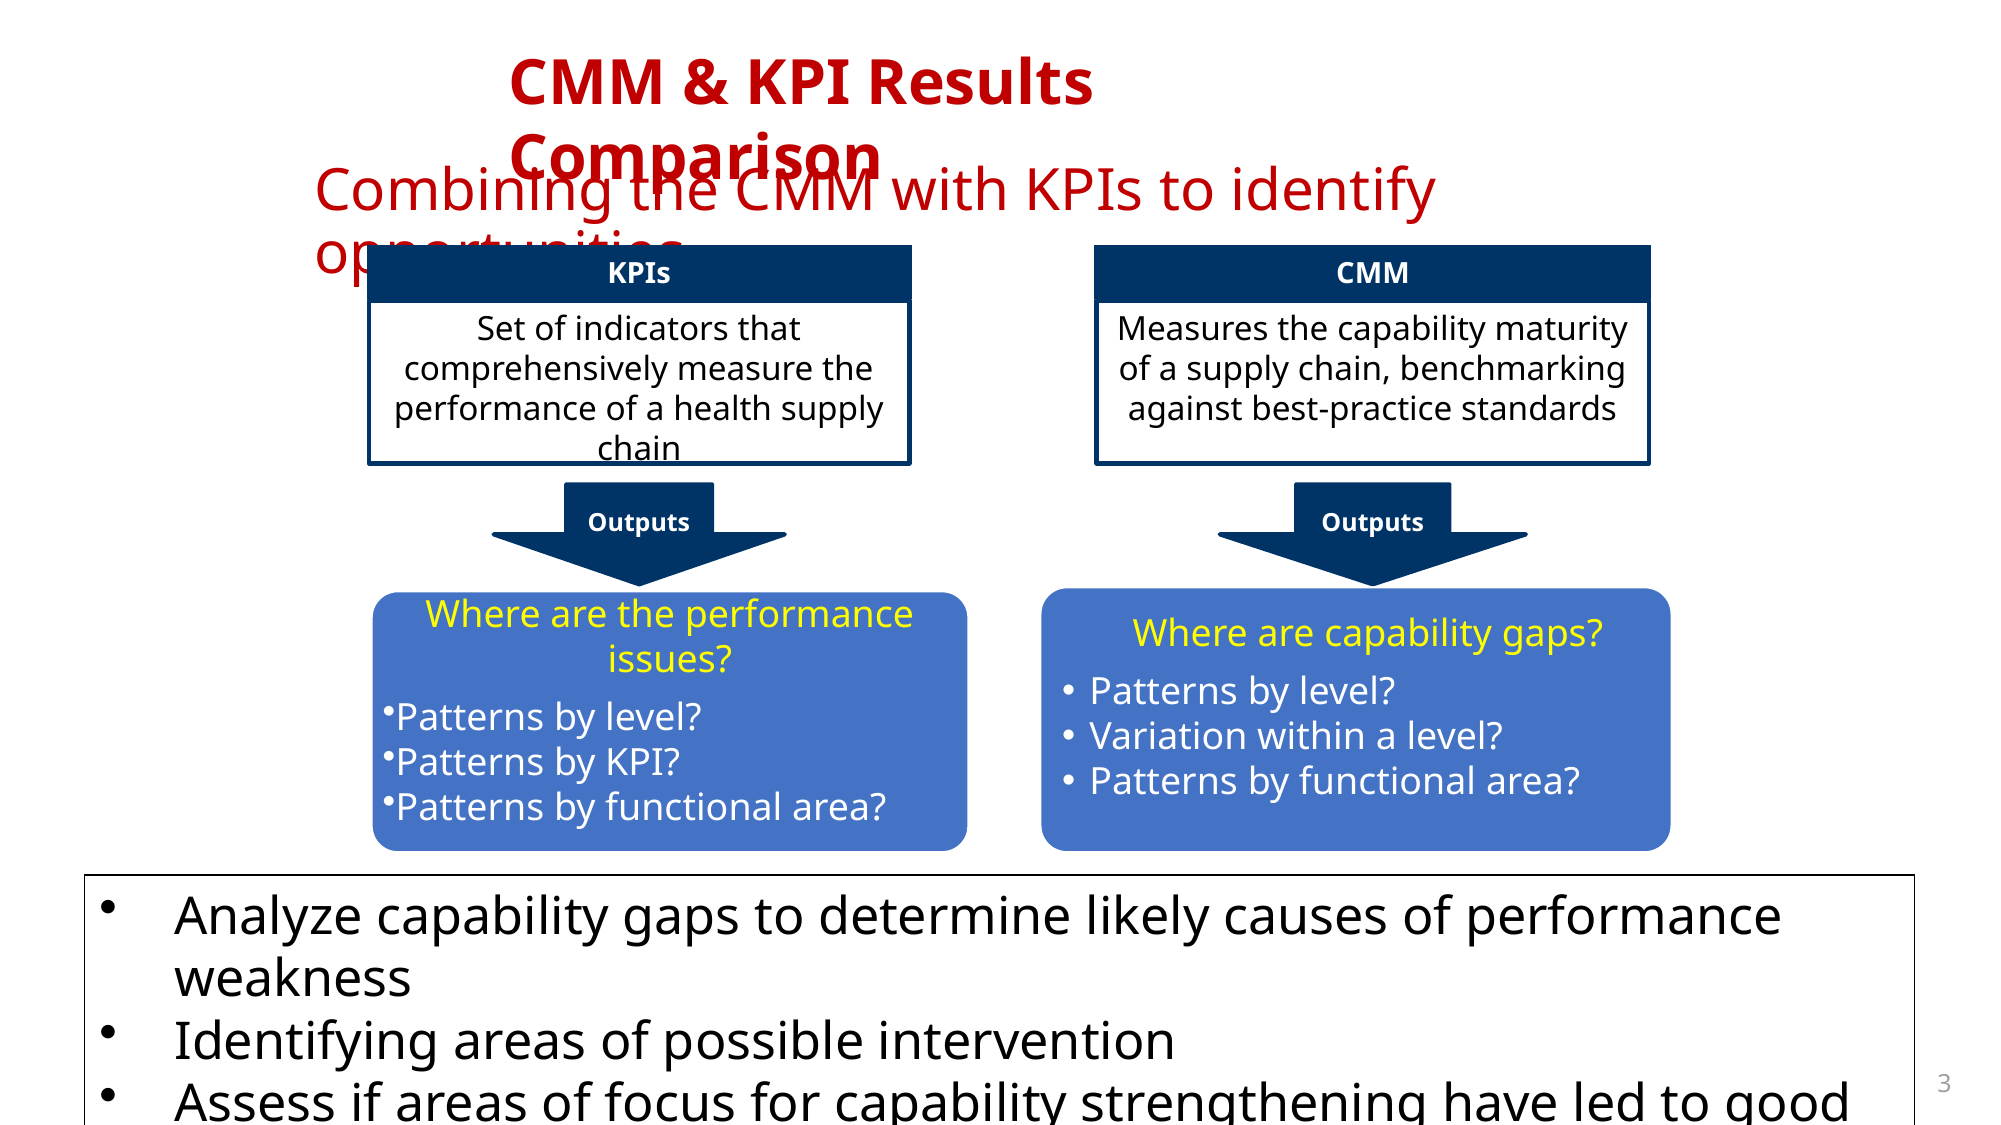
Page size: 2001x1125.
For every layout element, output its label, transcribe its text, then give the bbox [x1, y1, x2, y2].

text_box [371, 591, 969, 853]
list Combining the CMM with KPIs to identify opportunities [299, 152, 1713, 874]
text_box CMM & KPI Results Comparison [493, 34, 1500, 200]
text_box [1040, 583, 1706, 853]
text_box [368, 246, 910, 585]
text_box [1096, 246, 1650, 583]
text_box Analyze capability gaps to determine likely causes of performance weakness Identifying areas of possible intervention Assess if areas of focus for capability strengthening have led to good performance [84, 874, 1915, 1125]
slide_number 3 [1500, 1069, 1967, 1100]
